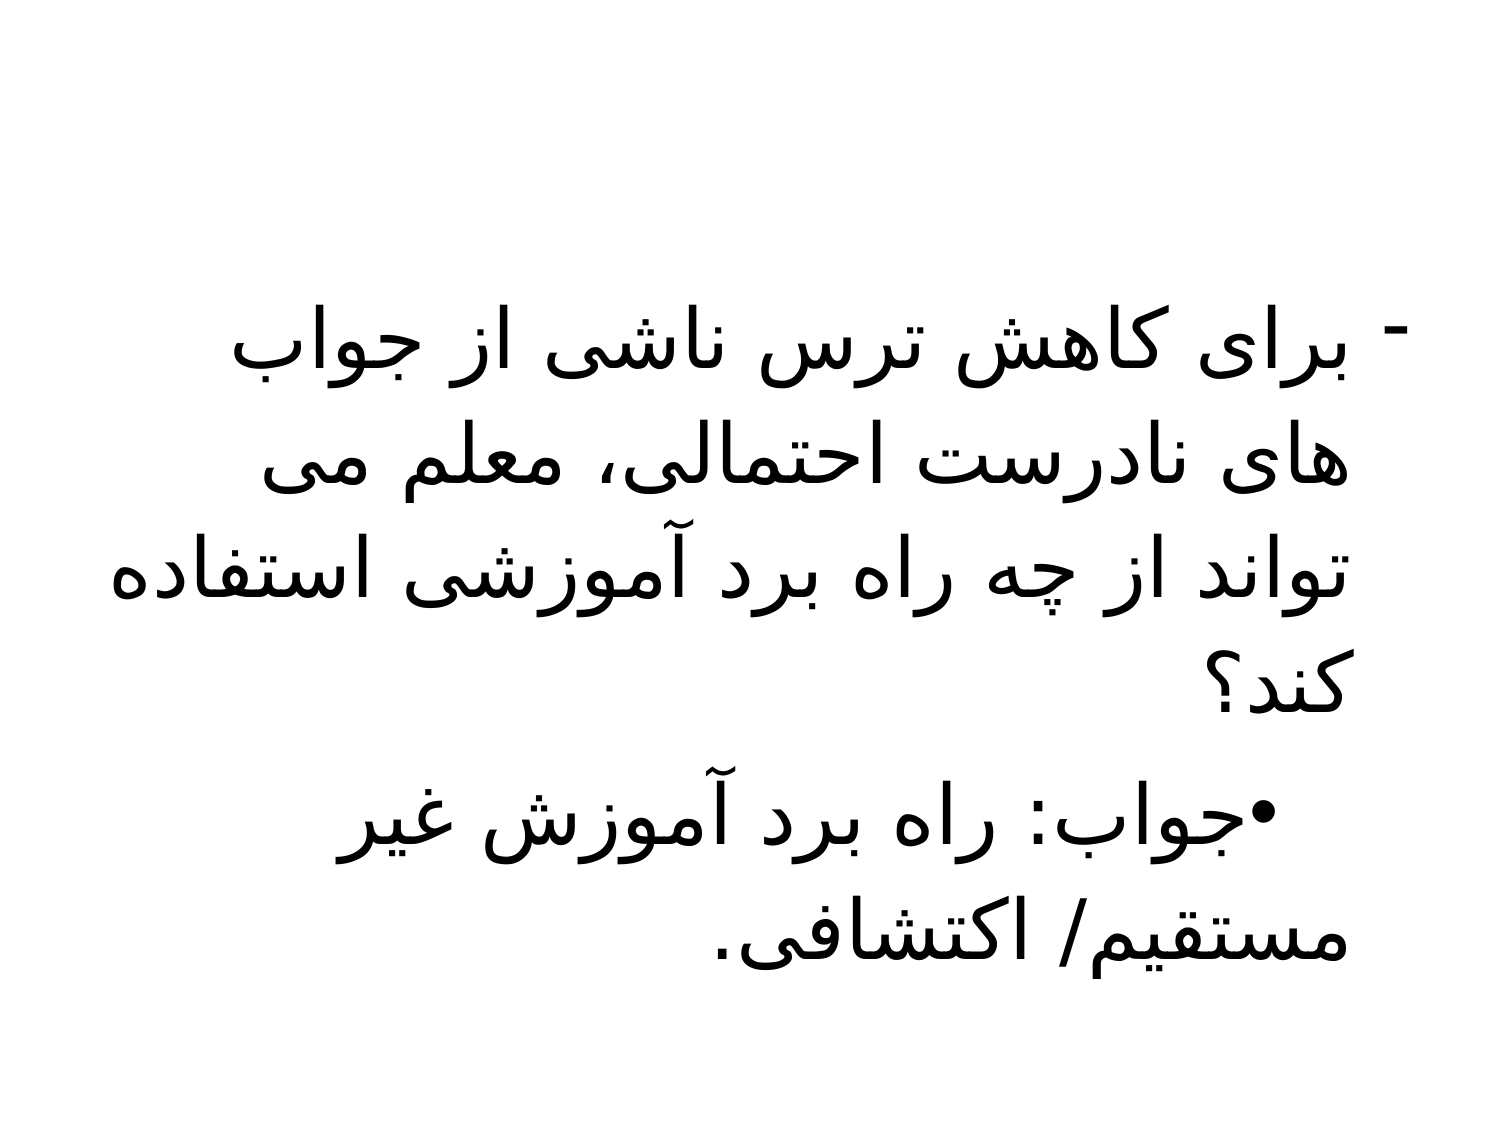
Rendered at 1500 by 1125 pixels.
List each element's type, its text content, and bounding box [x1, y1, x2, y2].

list برای کاهش ترس ناشی از جواب های نادرست احتمالی، معلم می تواند از چه راه برد آموزشی استفاده کند؟ جواب: راه برد آموزش غیر مستقیم/ اکتشافی. [75, 262, 1425, 1005]
